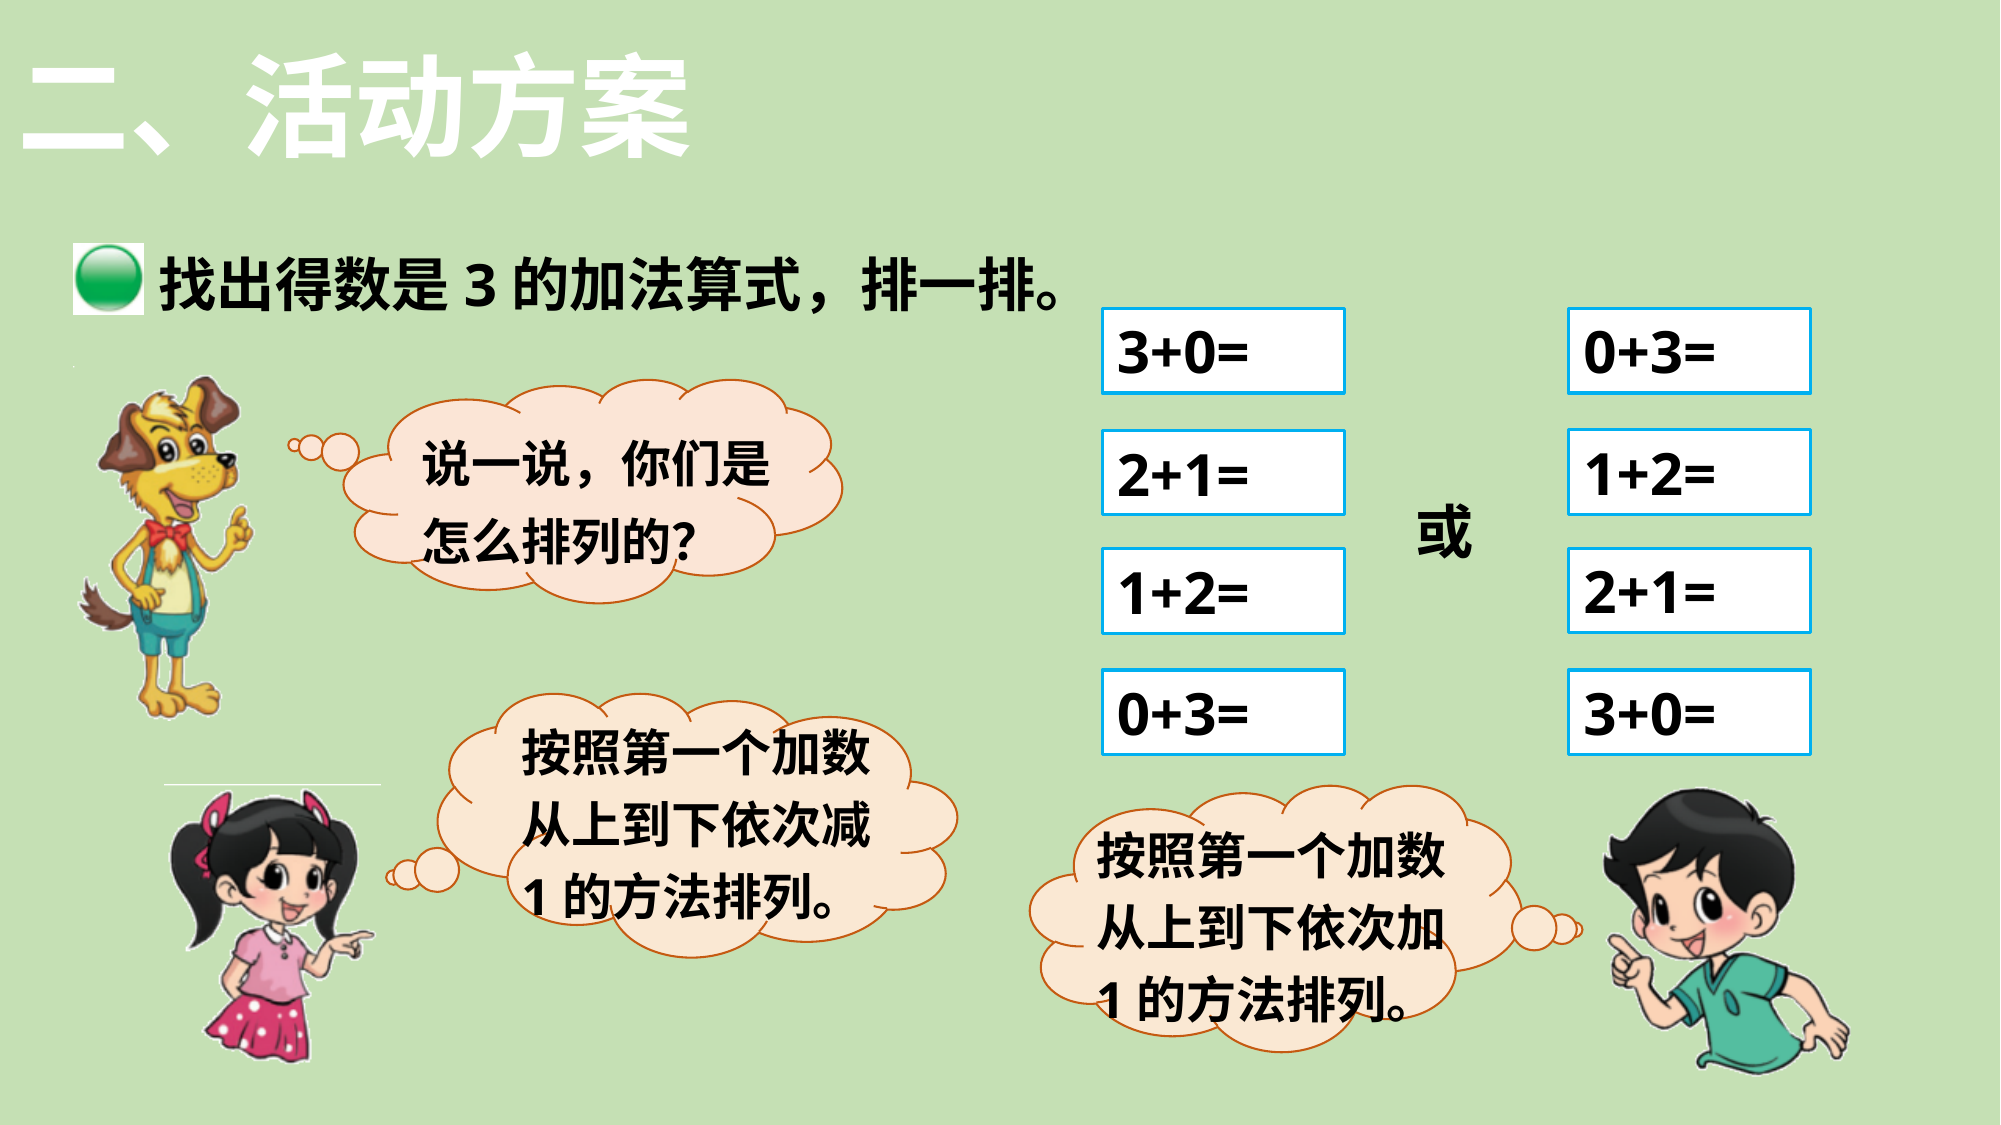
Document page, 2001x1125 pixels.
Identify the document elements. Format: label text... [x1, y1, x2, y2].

text_box 1+2= [1102, 548, 1345, 634]
text_box 2+1= [1568, 548, 1811, 633]
text_box [432, 578, 668, 604]
text_box 找出得数是3的加法算式，排一排。 [143, 219, 1251, 326]
picture [1595, 784, 1854, 1080]
text_box 说一说，你们是怎么排列的？ [406, 406, 818, 578]
picture [164, 784, 381, 1080]
text_box 二、活动方案 [2, 28, 756, 179]
text_box [818, 421, 843, 523]
text_box 0+3= [1102, 670, 1345, 755]
text_box 或 [1400, 487, 1489, 573]
text_box [288, 416, 406, 563]
text_box 3+0= [1102, 308, 1345, 394]
text_box 2+1= [1102, 430, 1345, 515]
text_box 1+2= [1568, 429, 1811, 515]
picture [73, 366, 263, 721]
text_box [426, 379, 786, 406]
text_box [1030, 784, 1522, 1052]
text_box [437, 692, 958, 957]
text_box 0+3= [1568, 308, 1811, 394]
picture [73, 243, 144, 315]
text_box 3+0= [1568, 670, 1811, 755]
